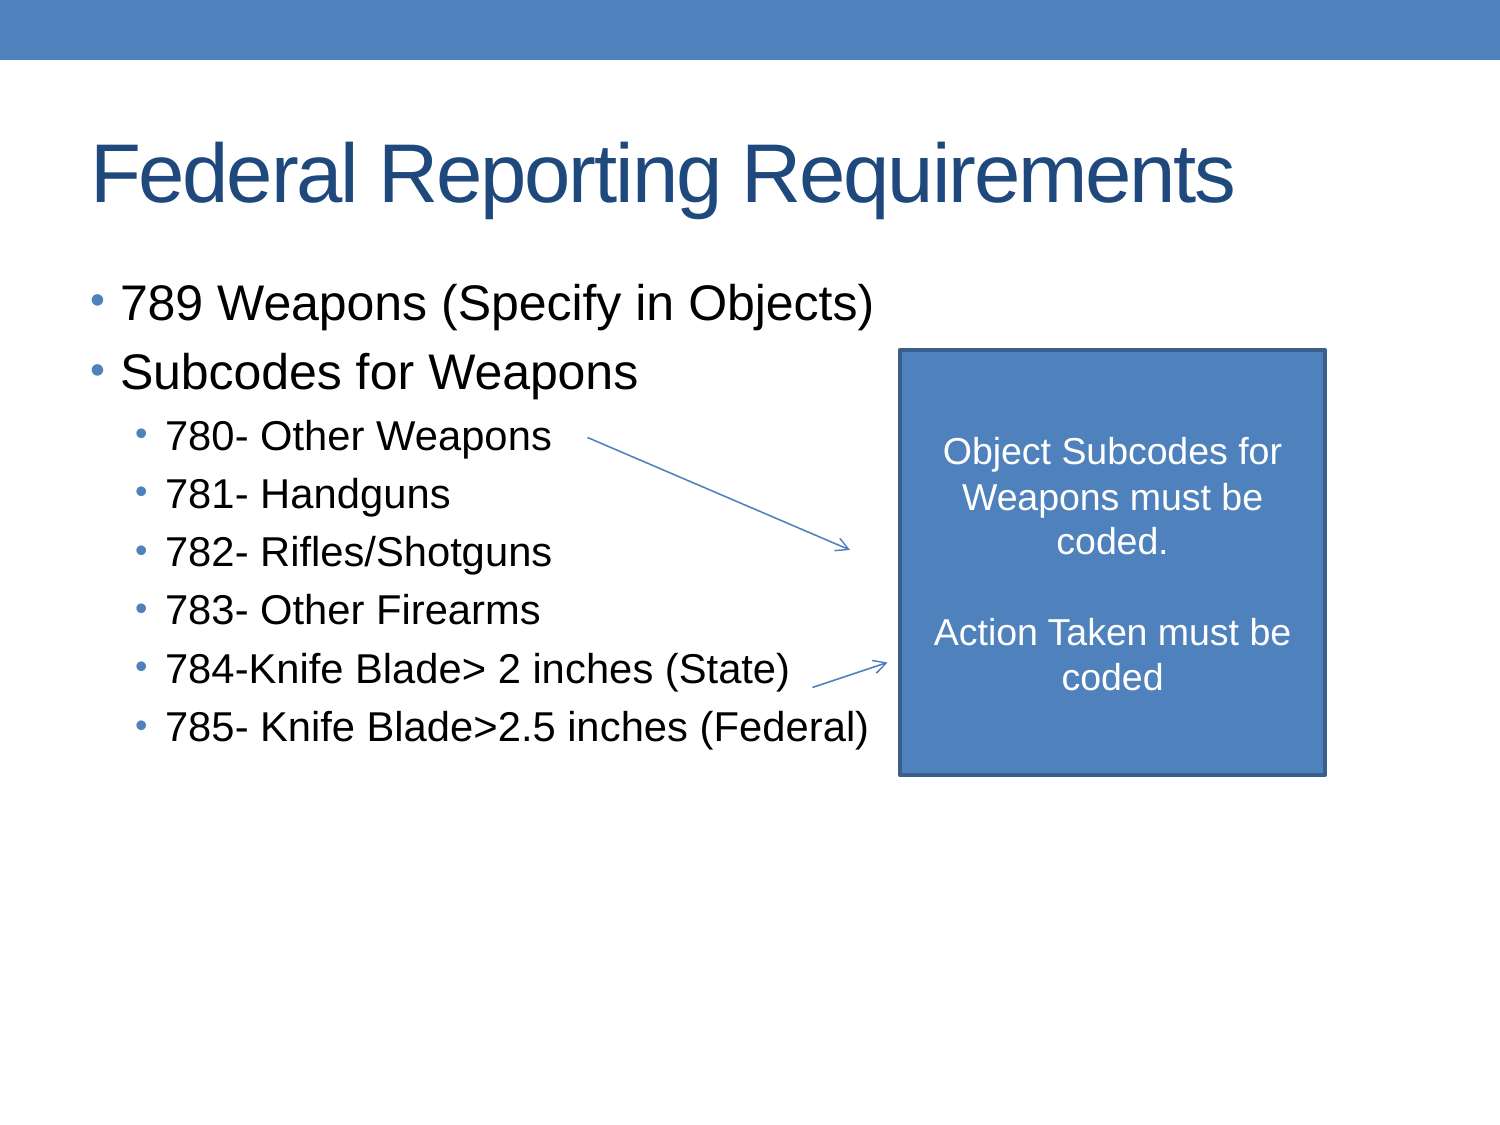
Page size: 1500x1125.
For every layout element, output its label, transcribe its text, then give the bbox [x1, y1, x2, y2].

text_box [587, 437, 851, 551]
list 789 Weapons (Specify in Objects) Subcodes for Weapons 780- Other Weapons 781- Handguns 782- Rifles/Shotguns 783- Other Firearms 784-Knife Blade> 2 inches (State) 785- Knife Blade>2.5 inches (Federal) [75, 262, 1425, 1063]
title Federal Reporting Requirements [75, 87, 1425, 250]
text_box Object Subcodes for Weapons must be coded. Action Taken must be coded [898, 348, 1327, 777]
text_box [812, 662, 888, 688]
